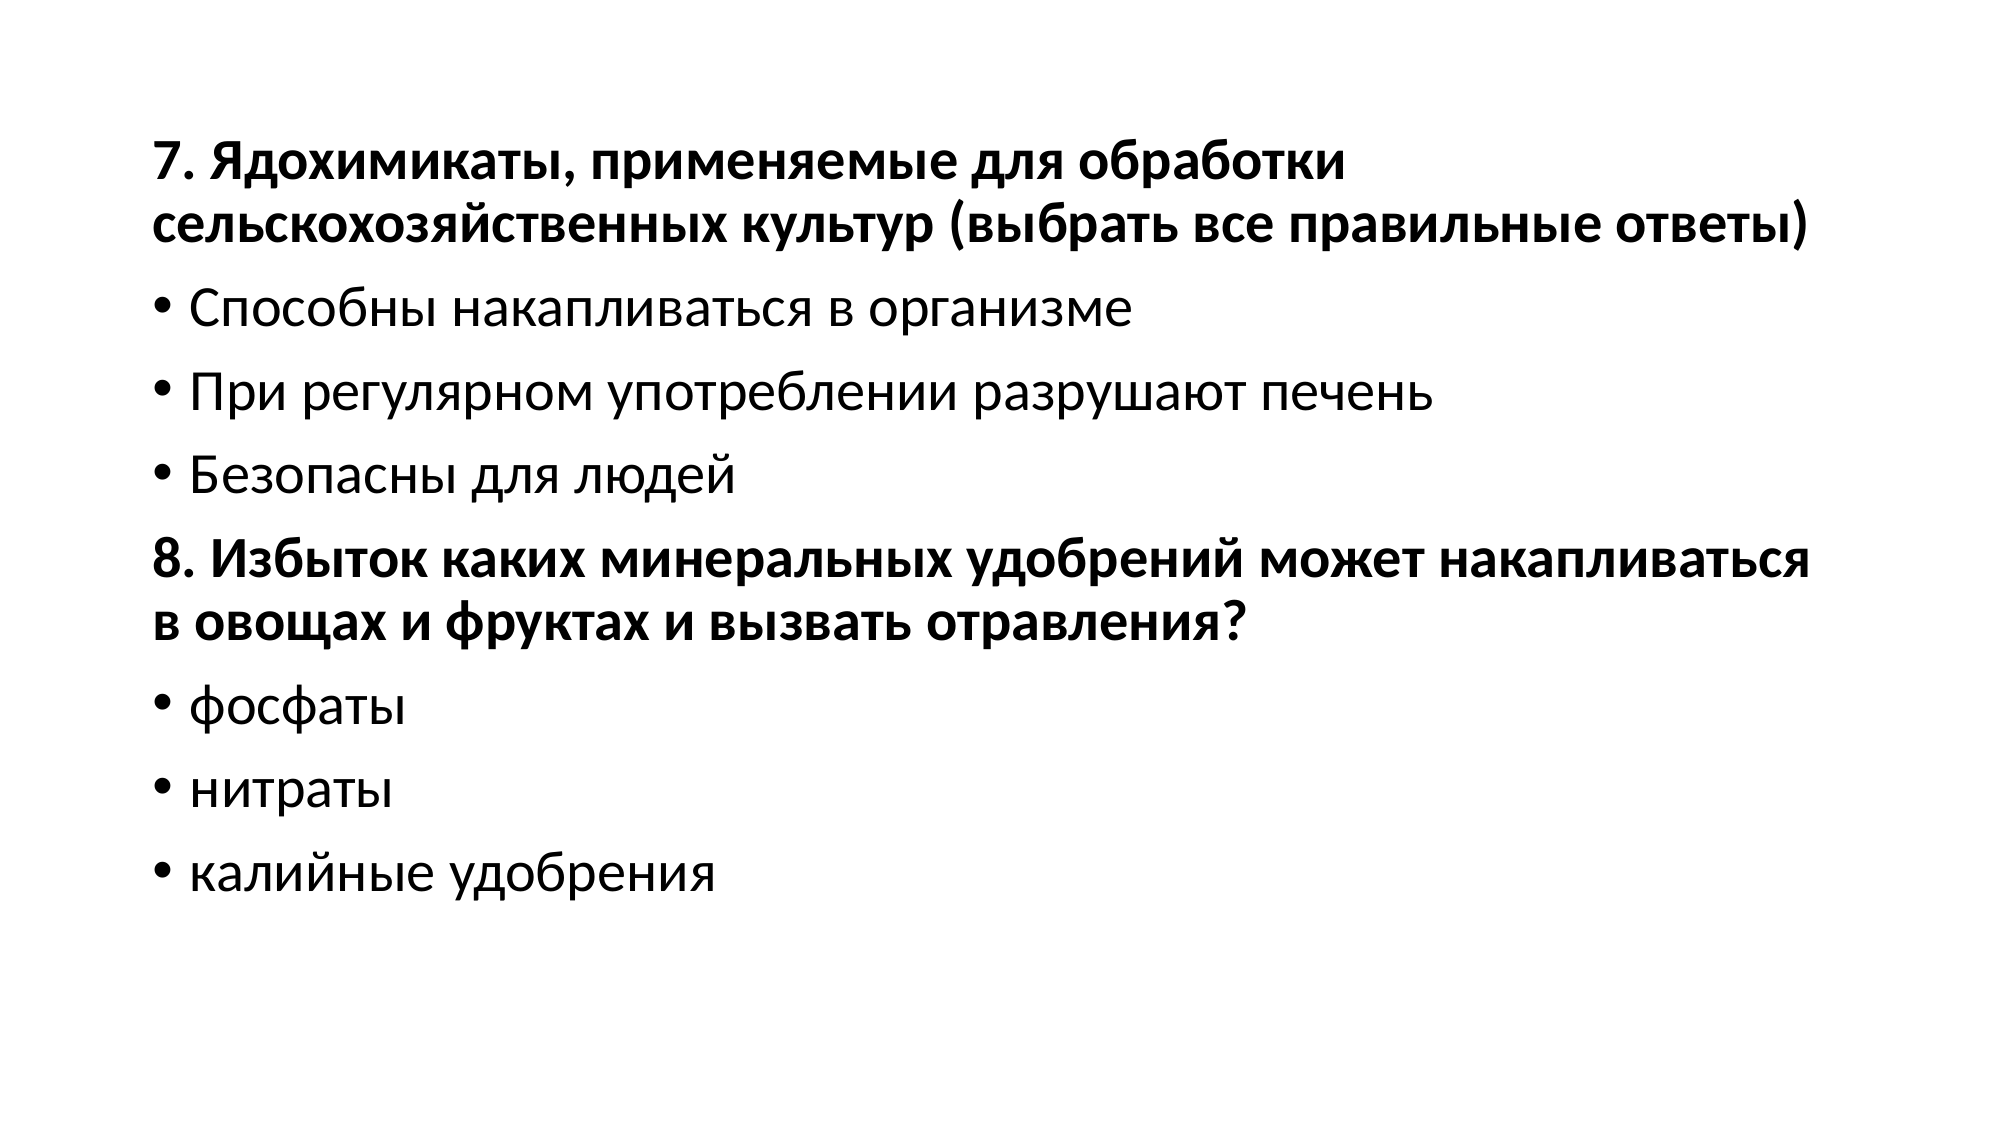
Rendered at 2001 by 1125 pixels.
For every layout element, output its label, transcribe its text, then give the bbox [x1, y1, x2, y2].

list 7. Ядохимикаты, применяемые для обработки сельскохозяйственных культур (выбрать все правильные ответы) Способны накапливаться в организме При регулярном употреблении разрушают печень Безопасны для людей 8. Избыток каких минеральных удобрений может накапливаться в овощах и фруктах и вызвать отравления? фосфаты нитраты калийные удобрения [137, 122, 1863, 1014]
